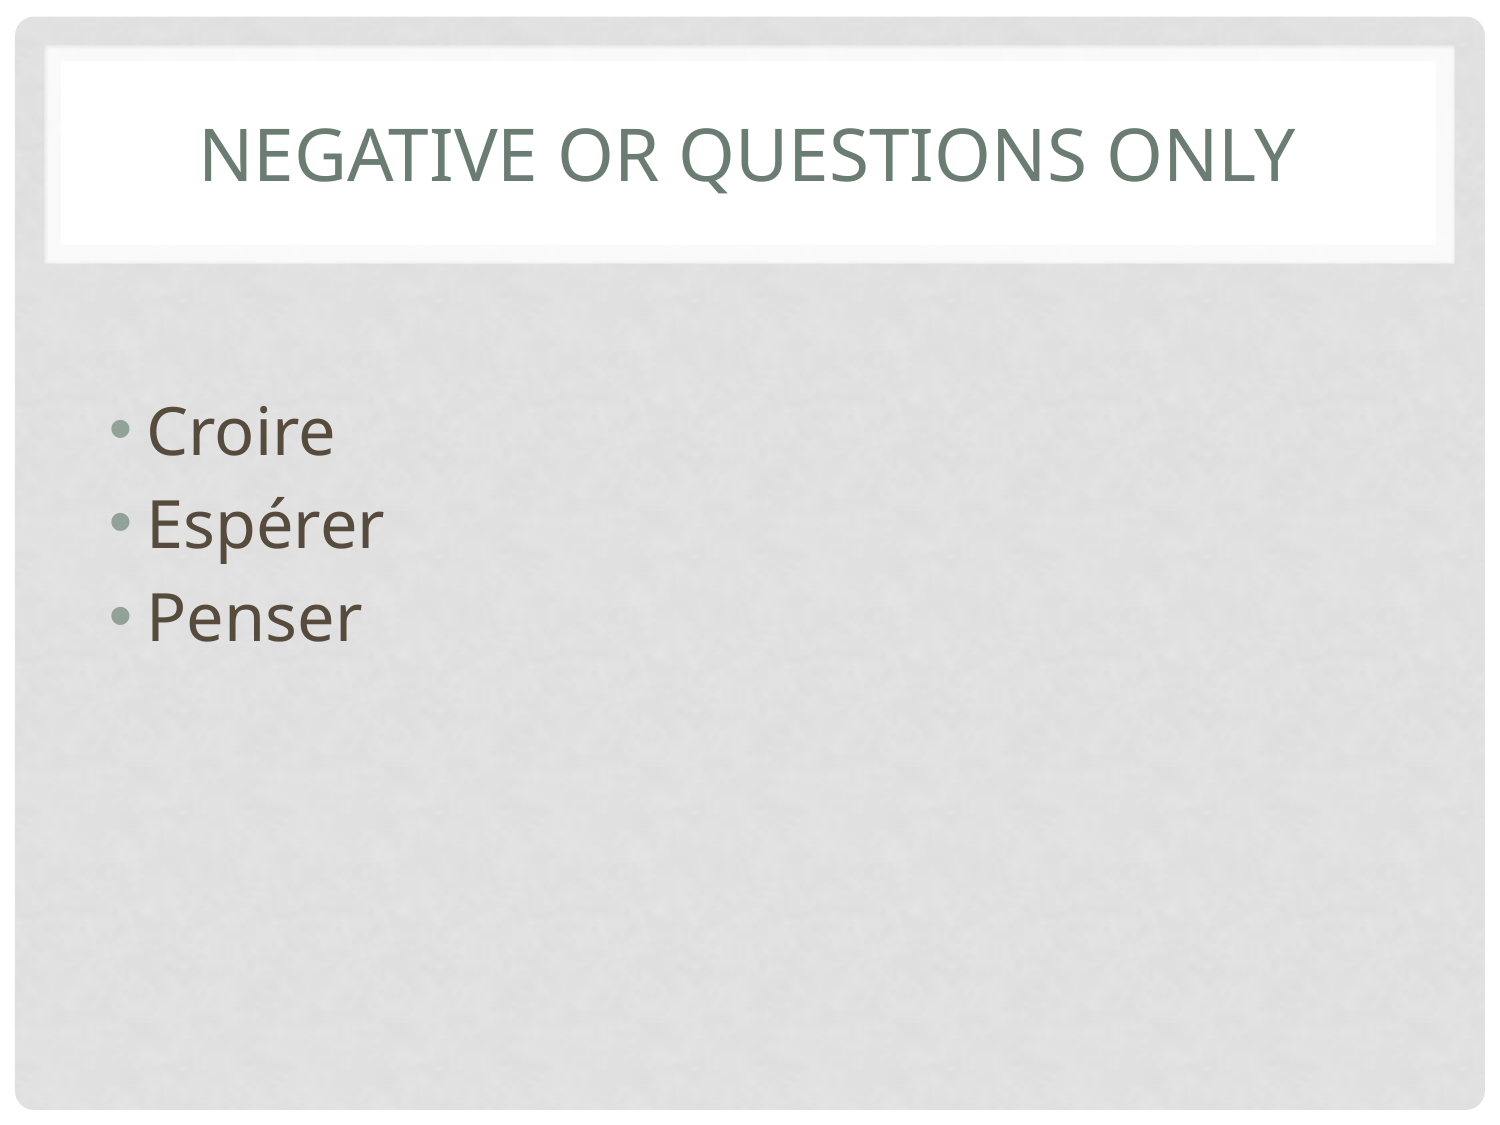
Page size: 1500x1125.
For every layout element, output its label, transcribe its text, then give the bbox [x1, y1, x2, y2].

list Croire Espérer Penser [75, 287, 1425, 1005]
title Negative or questions only [69, 66, 1425, 238]
